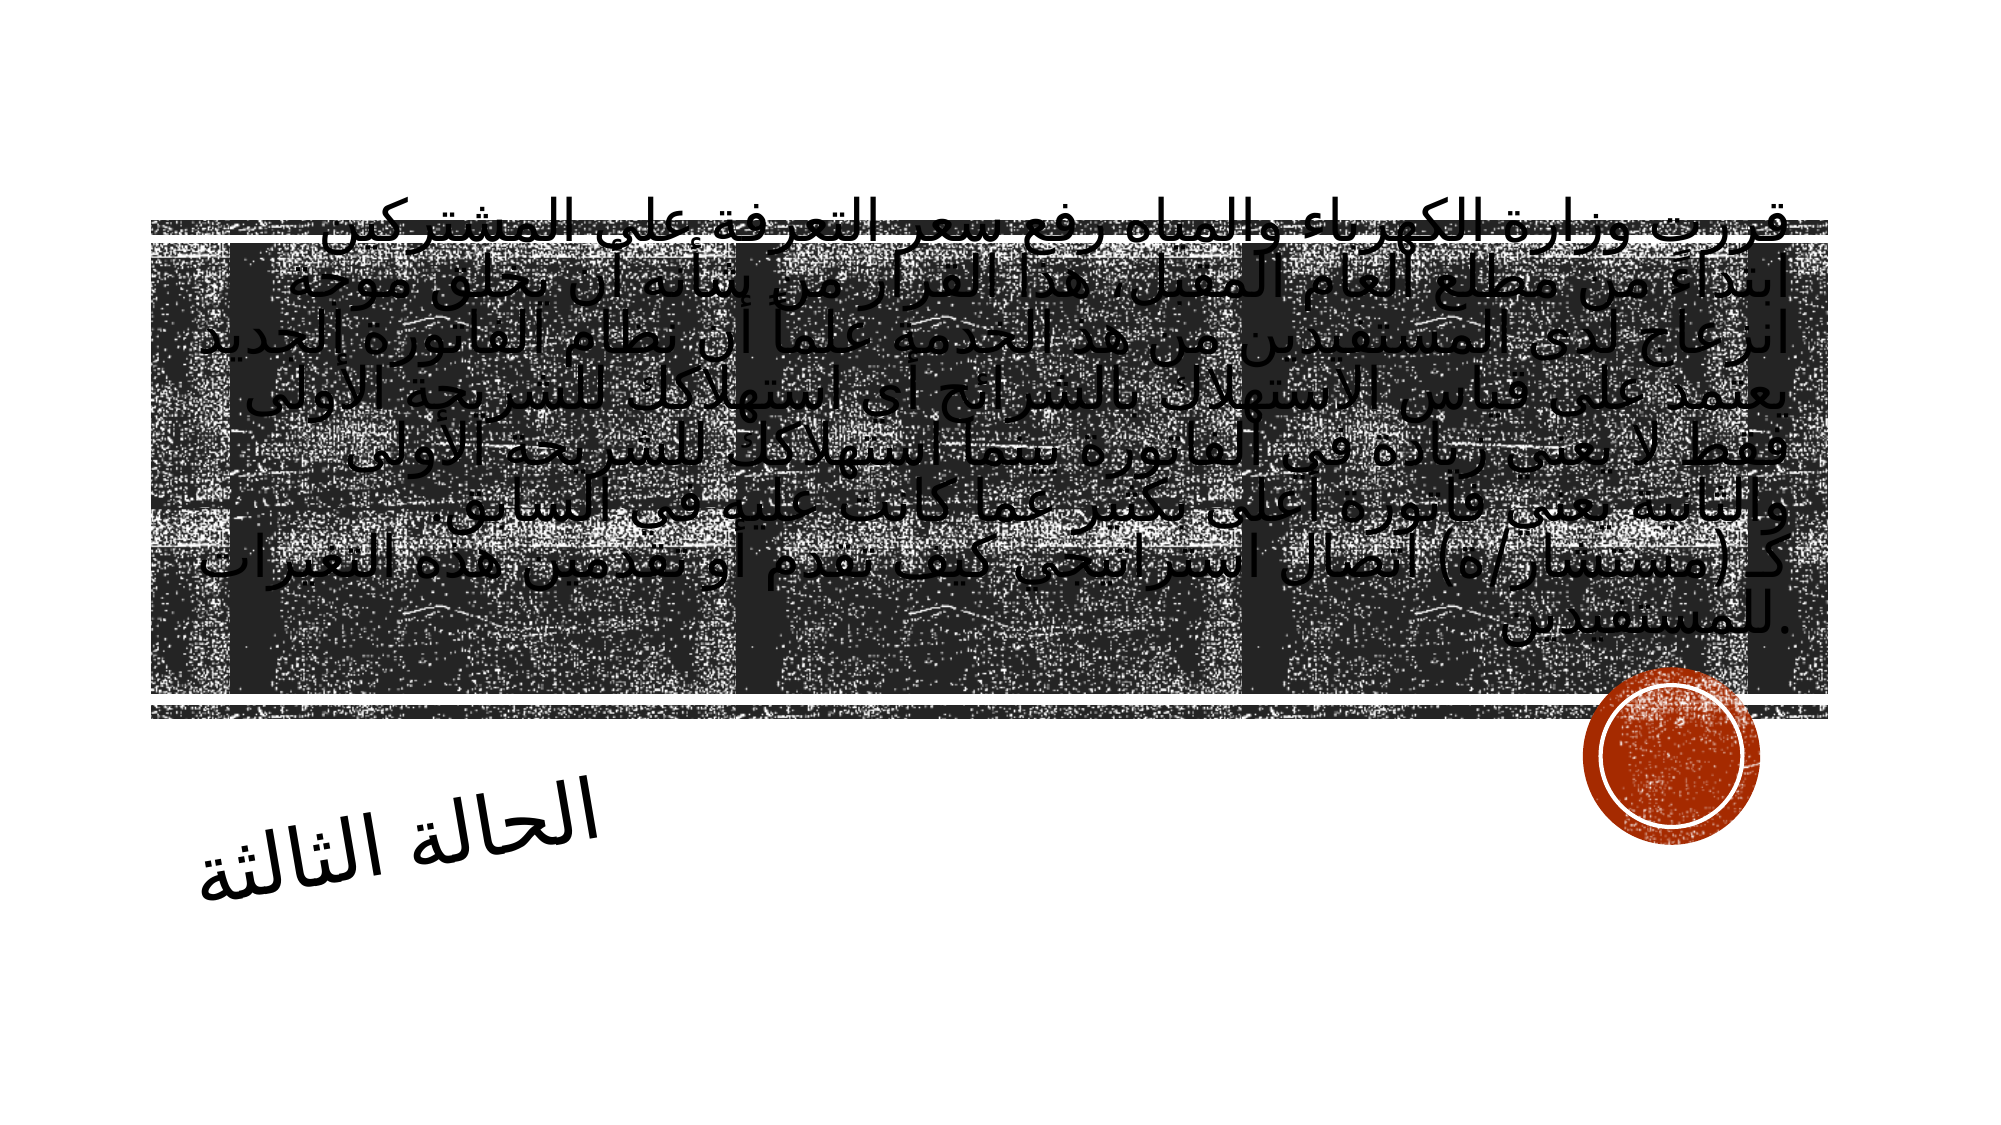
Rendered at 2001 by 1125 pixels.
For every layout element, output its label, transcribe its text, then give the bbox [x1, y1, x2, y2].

subtitle الحالة الثالثة [169, 611, 1476, 1004]
title قررت وزارة الكهرباء والمياه رفع سعر التعرفة على المشتركين ابتداءً من مطلع العام المقبل، هذا القرار من شأنه أن يخلق موجة انزعاج لدى المستفيدين من هذ الخدمة علماً أن نظام الفاتورة الجديد يعتمد على قياس الاستهلاك بالشرائح أي استهلاكك للشريحة الأولى فقط لا يعني زيادة في الفاتورة بينما استهلاكك للشريحة الأولى والثانية يعني فاتورة أعلى بكثير عما كانت عليه في السابق. كـ (مستشار/ة) اتصال استراتيجي كيف تقدم أو تقدمين هذه التغيرات للمستفيدين. [172, 234, 1808, 733]
